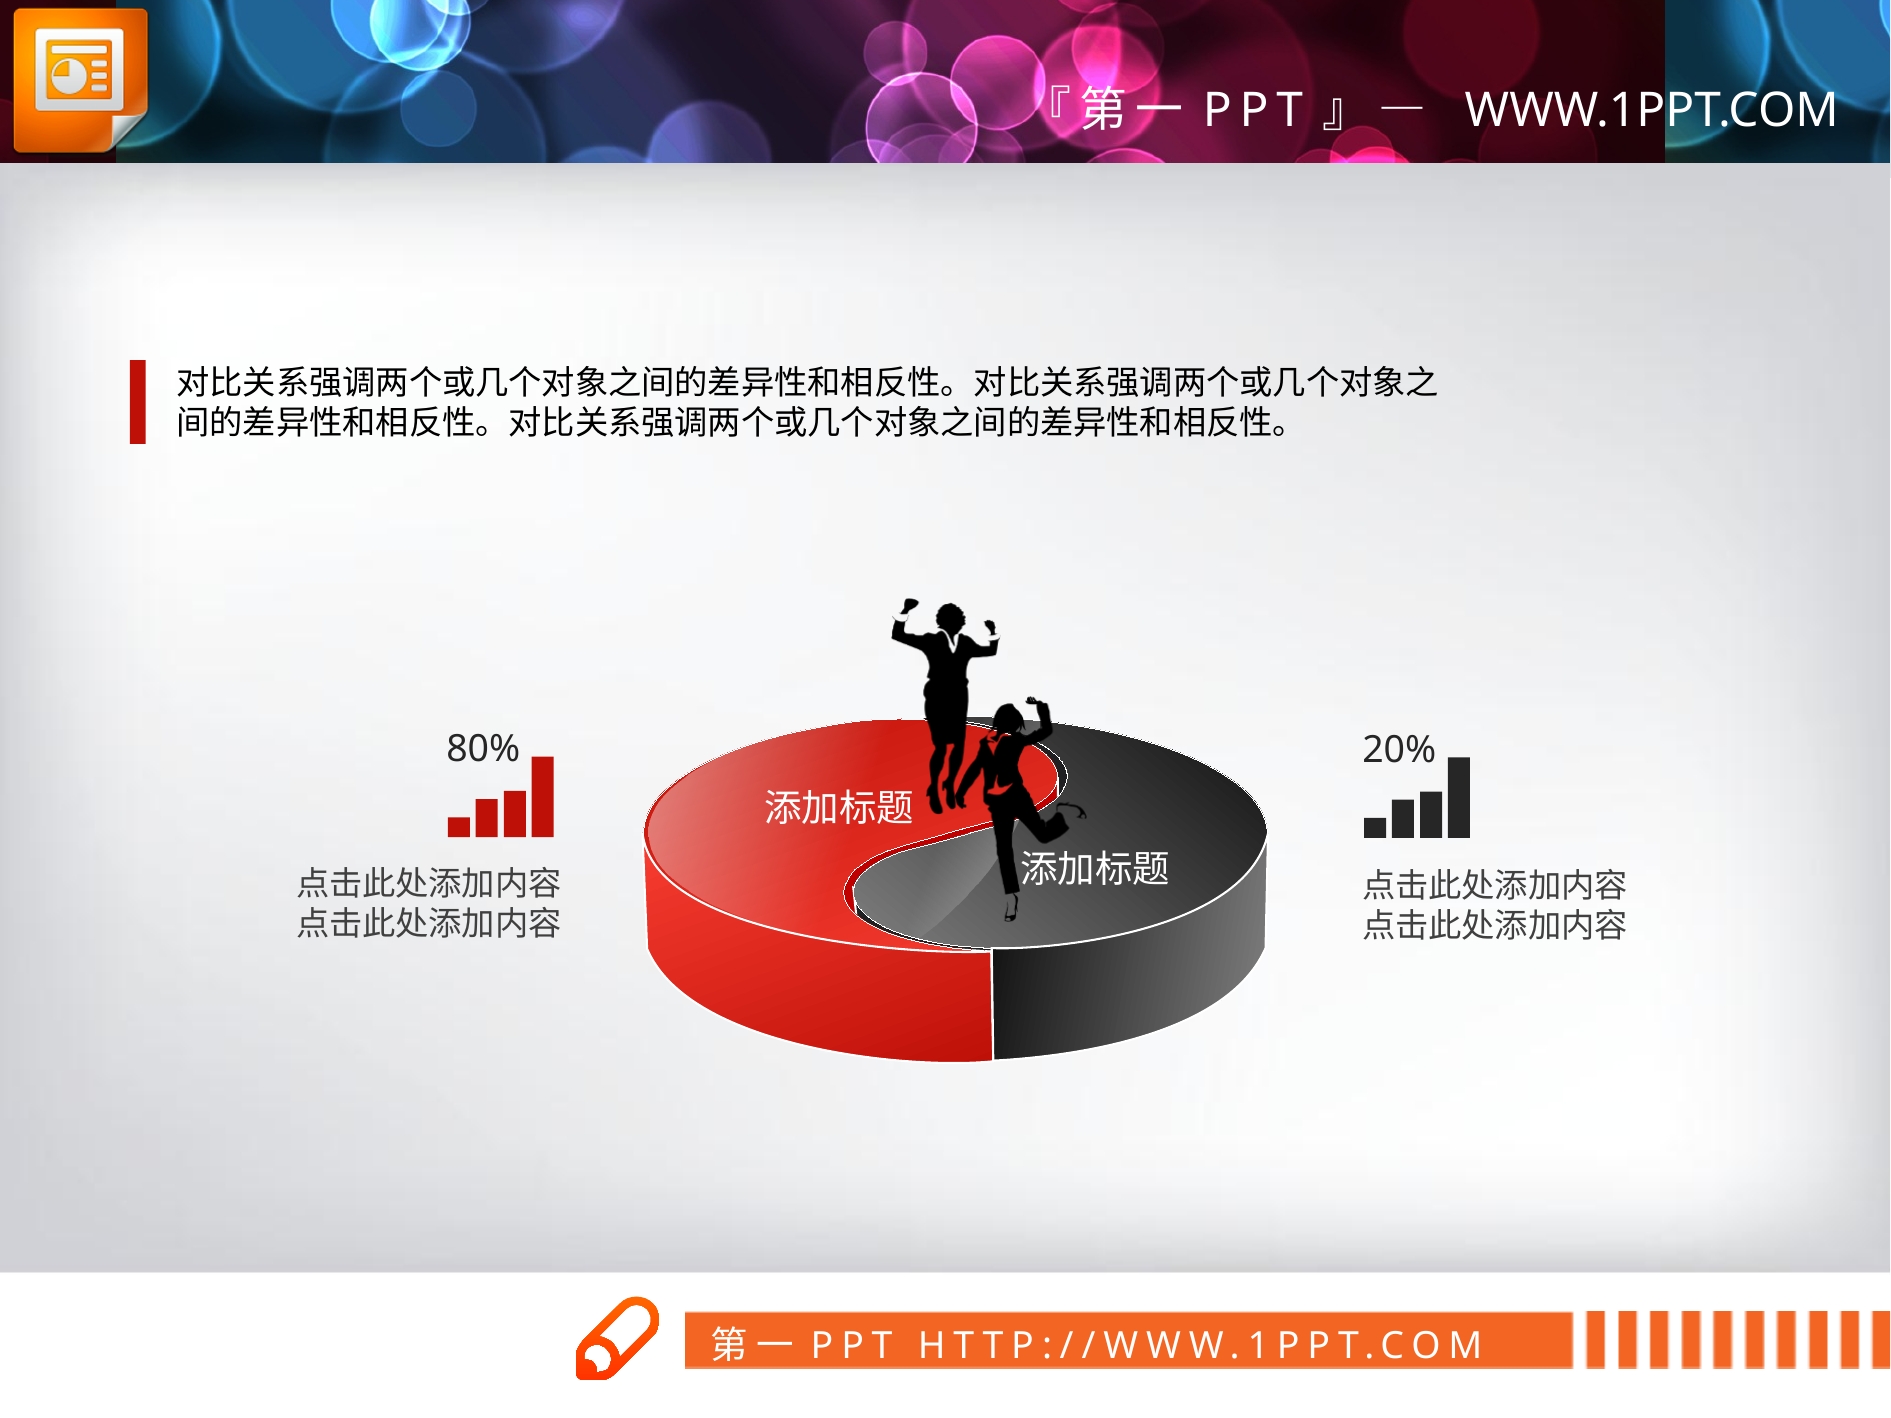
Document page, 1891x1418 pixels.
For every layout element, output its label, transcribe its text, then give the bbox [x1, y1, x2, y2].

text_box 点击此处添加内容 点击此处添加内容 [281, 855, 578, 950]
picture [0, 0, 1891, 1275]
text_box [1391, 799, 1414, 838]
text_box 20% [1347, 717, 1452, 778]
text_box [631, 714, 1279, 1064]
text_box 80% [431, 716, 536, 777]
text_box [1447, 757, 1470, 838]
text_box [129, 360, 146, 444]
text_box [1420, 791, 1443, 838]
text_box 点击此处添加内容 点击此处添加内容 [1347, 857, 1644, 952]
text_box 对比关系强调两个或几个对象之间的差异性和相反性。对比关系强调两个或几个对象之 间的差异性和相反性。对比关系强调两个或几个对象之间的差异性和相反性。 [161, 353, 1455, 449]
text_box [531, 756, 554, 838]
text_box [1364, 817, 1387, 838]
text_box [503, 790, 526, 838]
text_box [475, 799, 498, 838]
text_box [447, 817, 470, 838]
picture [685, 1311, 1891, 1369]
